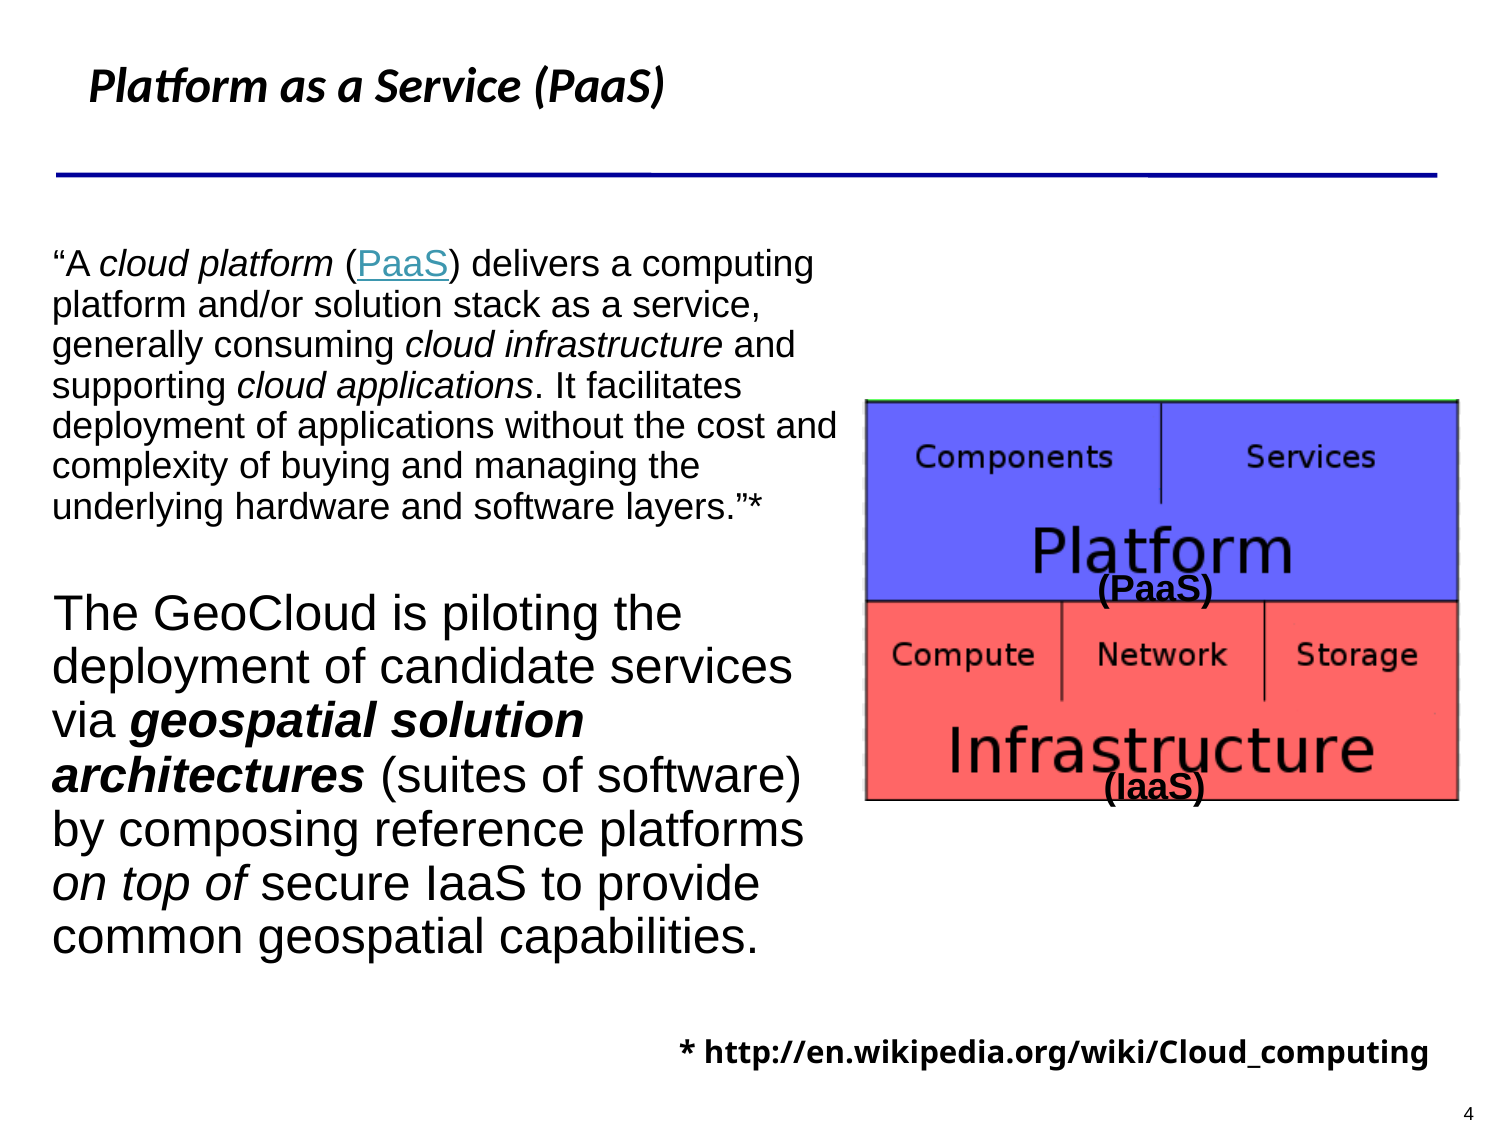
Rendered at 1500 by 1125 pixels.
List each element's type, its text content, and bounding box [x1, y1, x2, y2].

picture [862, 399, 1461, 801]
title Platform as a Service (PaaS) [74, 44, 1426, 196]
text_box * http://en.wikipedia.org/wiki/Cloud_computing [656, 1024, 1445, 1077]
text_box (IaaS) [1088, 810, 1221, 815]
list “A cloud platform (PaaS) delivers a computing platform and/or solution stack as a service, generally consuming cloud infrastructure and supporting cloud applications. It facilitates deployment of applications without the cost and complexity of buying and managing the underlying hardware and software layers.”* The GeoCloud is piloting the deployment of candidate services via geospatial solution architectures (suites of software) by composing reference platforms on top of secure IaaS to provide common geospatial capabilities. [37, 237, 863, 1001]
